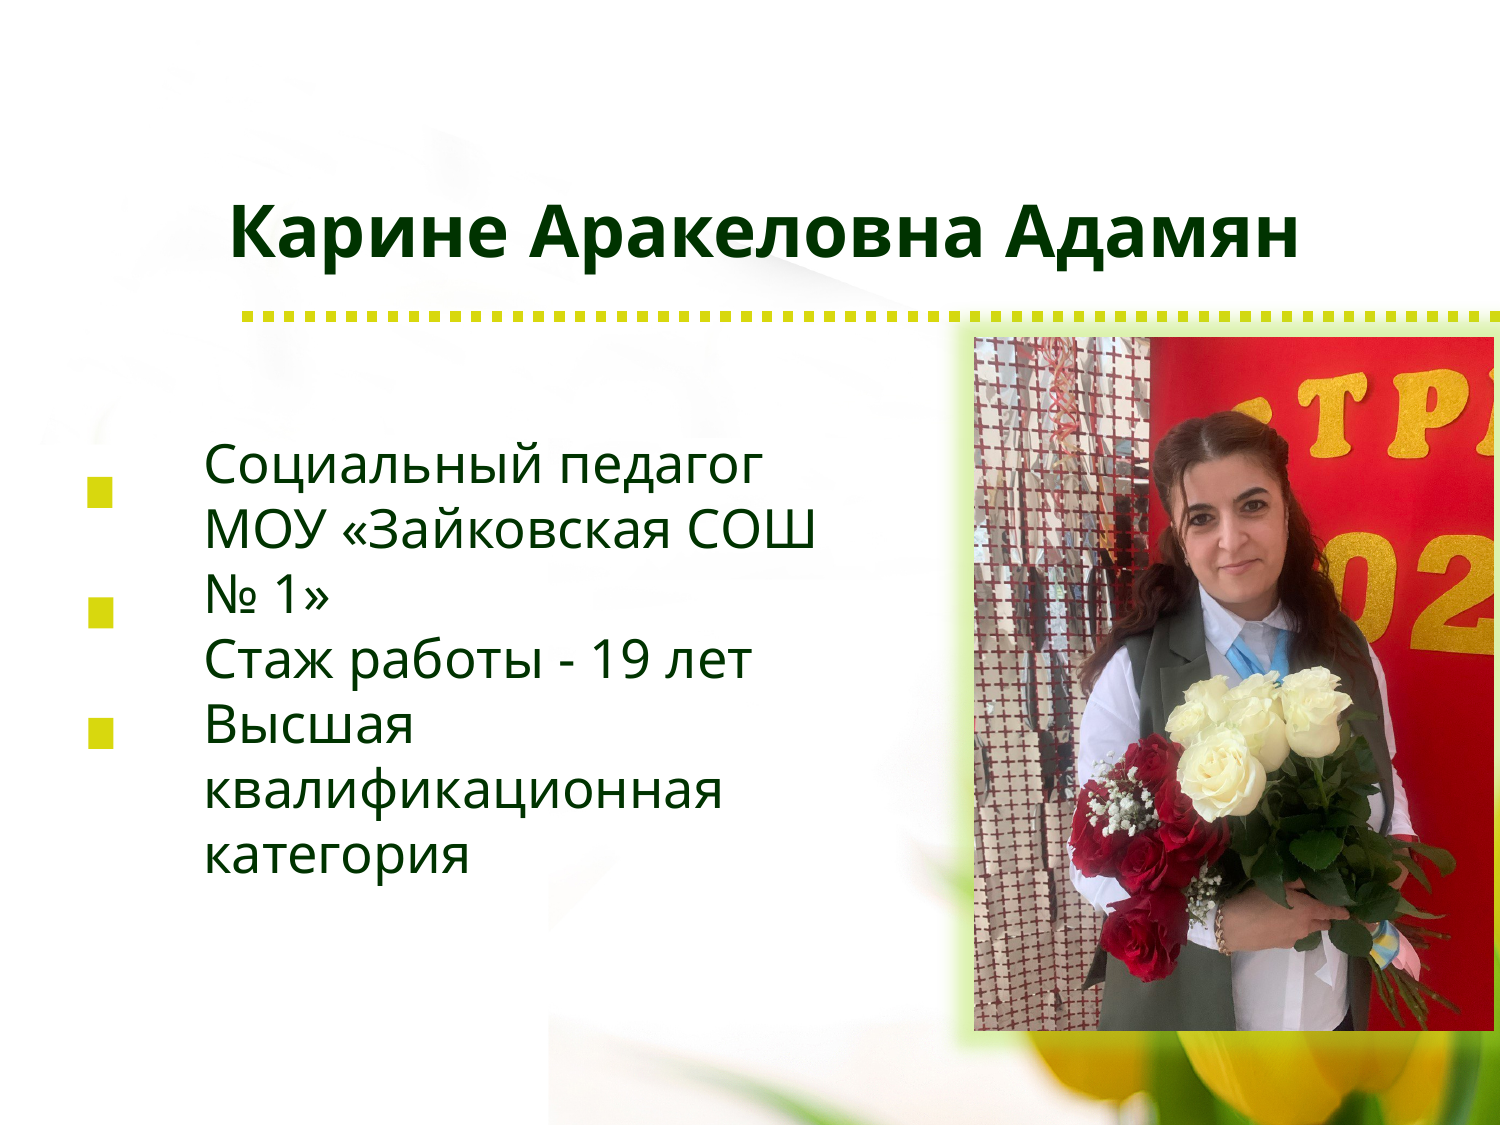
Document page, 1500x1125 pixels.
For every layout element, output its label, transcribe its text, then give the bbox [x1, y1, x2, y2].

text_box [87, 421, 903, 766]
picture [0, 0, 1500, 1125]
text_box Карине Аракеловна Адамян [212, 177, 1473, 308]
picture [974, 337, 1494, 1031]
